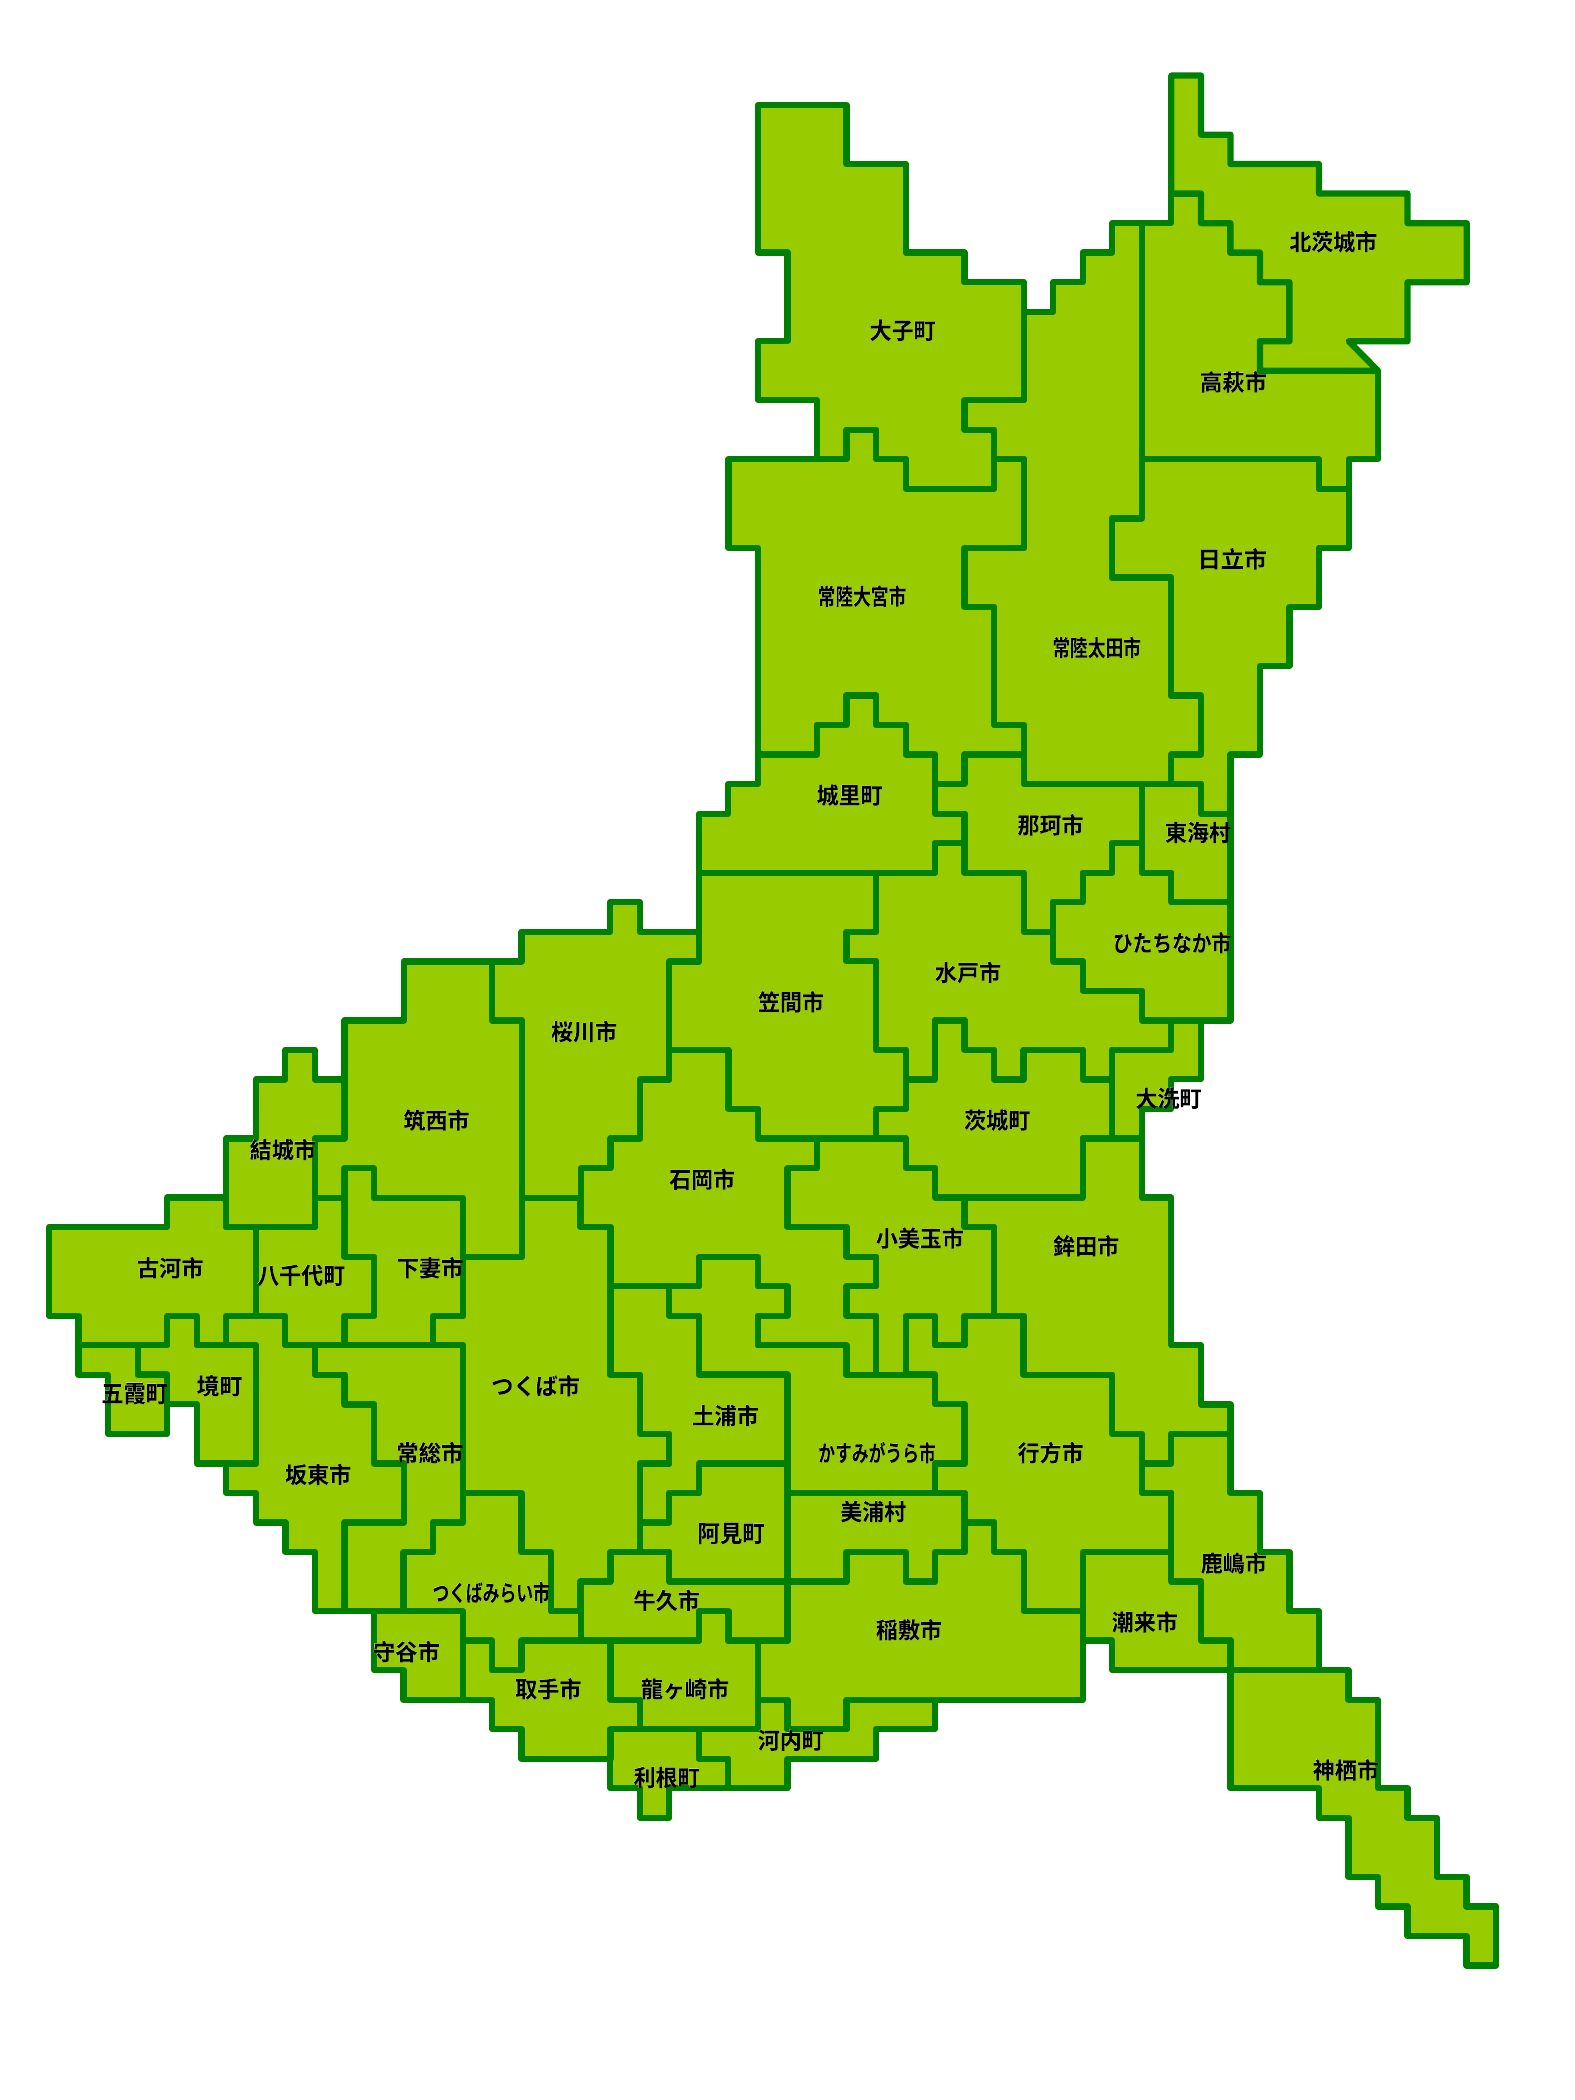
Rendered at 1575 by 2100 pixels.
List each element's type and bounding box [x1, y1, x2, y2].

text_box [757, 1728, 824, 1752]
text_box [196, 1374, 243, 1397]
text_box [1312, 1758, 1379, 1781]
text_box [373, 1640, 440, 1663]
text_box [875, 1618, 942, 1641]
text_box [934, 961, 1001, 984]
text_box [633, 1589, 700, 1612]
text_box [1017, 813, 1083, 836]
text_box [816, 783, 883, 807]
text_box [102, 1382, 168, 1405]
text_box [1053, 636, 1141, 659]
text_box [964, 1108, 1030, 1132]
text_box [397, 1256, 463, 1279]
text_box [1200, 370, 1267, 393]
text_box [869, 318, 936, 342]
text_box [1200, 547, 1267, 570]
text_box [1053, 1234, 1119, 1257]
text_box [257, 1263, 345, 1287]
text_box [515, 1677, 581, 1700]
text_box [48, 75, 1497, 1966]
text_box [1135, 1086, 1202, 1110]
text_box [757, 990, 824, 1013]
text_box [633, 1766, 700, 1789]
text_box [249, 1138, 316, 1161]
text_box [397, 1441, 463, 1464]
text_box [668, 1167, 735, 1191]
text_box [1200, 1551, 1267, 1575]
text_box [698, 1522, 765, 1545]
text_box [403, 1108, 469, 1132]
text_box [1165, 821, 1231, 844]
text_box [1289, 230, 1377, 253]
text_box [641, 1677, 729, 1700]
text_box [491, 1374, 580, 1397]
text_box [1114, 931, 1231, 954]
text_box [818, 584, 906, 608]
text_box [550, 1020, 617, 1043]
text_box [840, 1500, 906, 1523]
text_box [692, 1404, 759, 1427]
text_box [137, 1256, 204, 1279]
text_box [1017, 1441, 1083, 1464]
text_box [818, 1441, 936, 1464]
text_box [285, 1463, 351, 1486]
text_box [432, 1581, 550, 1604]
text_box [875, 1226, 964, 1250]
